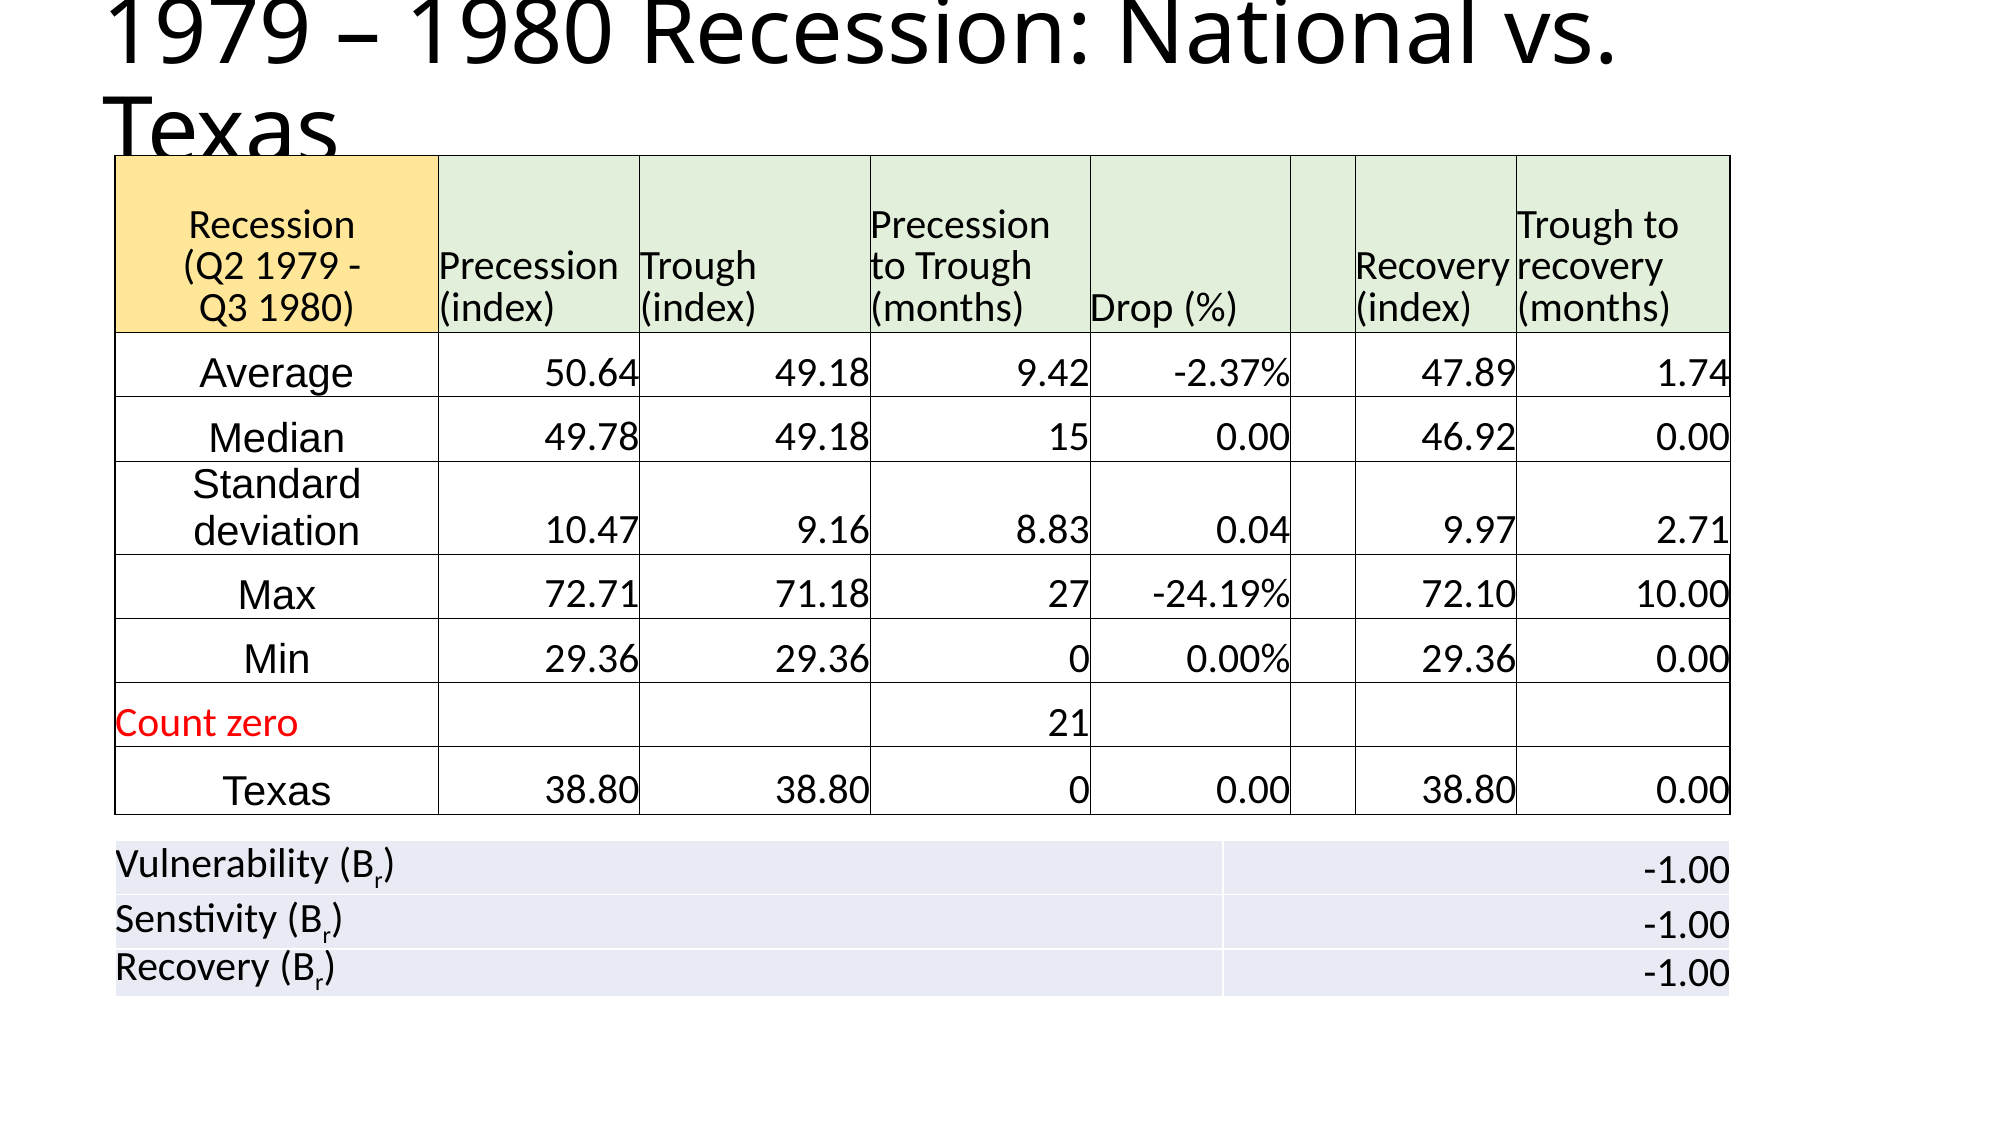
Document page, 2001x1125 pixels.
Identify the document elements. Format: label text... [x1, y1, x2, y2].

table_cell Max [116, 555, 438, 618]
table_cell 27 [871, 555, 1090, 618]
title 1979 – 1980 Recession: National vs. Texas [87, 11, 1813, 156]
table_cell 8.83 [871, 462, 1090, 554]
table_header -1.00 [1224, 841, 1729, 894]
table_cell 71.18 [640, 555, 870, 618]
table_header Trough to recovery (months) [1517, 156, 1729, 332]
table_header [1291, 156, 1355, 332]
table_header Drop (%) [1091, 156, 1290, 332]
table_cell [1291, 619, 1355, 682]
table_cell 2.71 [1517, 462, 1730, 554]
table_cell 9.16 [640, 462, 870, 554]
table_cell 38.80 [439, 747, 639, 814]
table_cell 29.36 [1356, 619, 1516, 682]
table_cell [640, 683, 870, 746]
table_cell Standard deviation [116, 462, 438, 554]
table_cell 0.00% [1091, 619, 1290, 682]
table_cell 0 [871, 619, 1090, 682]
table_cell 38.80 [1356, 747, 1516, 814]
table_cell 9.42 [871, 333, 1090, 396]
table_cell 47.89 [1356, 333, 1516, 396]
table_cell 1.74 [1517, 333, 1729, 396]
table_header Vulnerability (Br) [116, 841, 1222, 894]
table_cell 15 [871, 397, 1090, 461]
table_cell Min [116, 619, 438, 682]
table_cell 0 [871, 747, 1090, 814]
table_cell 50.64 [439, 333, 639, 396]
table_cell 49.18 [640, 397, 870, 461]
table_cell 49.78 [439, 397, 639, 461]
table_cell Average [116, 333, 438, 396]
table_header Trough (index) [640, 156, 870, 332]
table_cell 72.10 [1356, 555, 1516, 618]
table_cell [1291, 397, 1355, 461]
table_cell 29.36 [640, 619, 870, 682]
table_cell 0.00 [1517, 619, 1729, 682]
table_cell 0.00 [1517, 747, 1729, 814]
table_cell [1091, 683, 1290, 746]
table_header Precession to Trough (months) [871, 156, 1090, 332]
table_cell Texas [116, 747, 438, 814]
table_cell -2.37% [1091, 333, 1290, 396]
table_cell 0.00 [1091, 747, 1290, 814]
table_header Precession (index) [439, 156, 639, 332]
table_cell 49.18 [640, 333, 870, 396]
table_cell [1291, 333, 1355, 396]
table_cell Count zero [116, 683, 438, 746]
table_cell 46.92 [1356, 397, 1516, 461]
table_header Recession (Q2 1979 - Q3 1980) [116, 156, 438, 332]
table_cell 38.80 [640, 747, 870, 814]
table_cell 9.97 [1356, 462, 1516, 554]
table_cell 21 [871, 683, 1090, 746]
table_cell -1.00 [1224, 950, 1729, 996]
table_cell 0.00 [1517, 397, 1730, 461]
table_cell 29.36 [439, 619, 639, 682]
table_cell [1291, 555, 1355, 618]
table_cell Median [116, 397, 438, 461]
table_cell [1291, 747, 1355, 814]
table_cell [1356, 683, 1516, 746]
table_cell Senstivity (Br) [116, 895, 1222, 948]
table_cell -24.19% [1091, 555, 1290, 618]
table_cell 72.71 [439, 555, 639, 618]
table_header Recovery (index) [1356, 156, 1516, 332]
table_cell [1291, 462, 1355, 554]
table_cell [439, 683, 639, 746]
table_cell [1291, 683, 1355, 746]
table_cell -1.00 [1224, 895, 1729, 948]
table_cell 10.47 [439, 462, 639, 554]
table_cell Recovery (Br) [116, 950, 1222, 996]
table_cell 10.00 [1517, 555, 1729, 618]
table_cell 0.00 [1091, 397, 1290, 461]
table_cell [1517, 683, 1729, 746]
table_cell 0.04 [1091, 462, 1290, 554]
